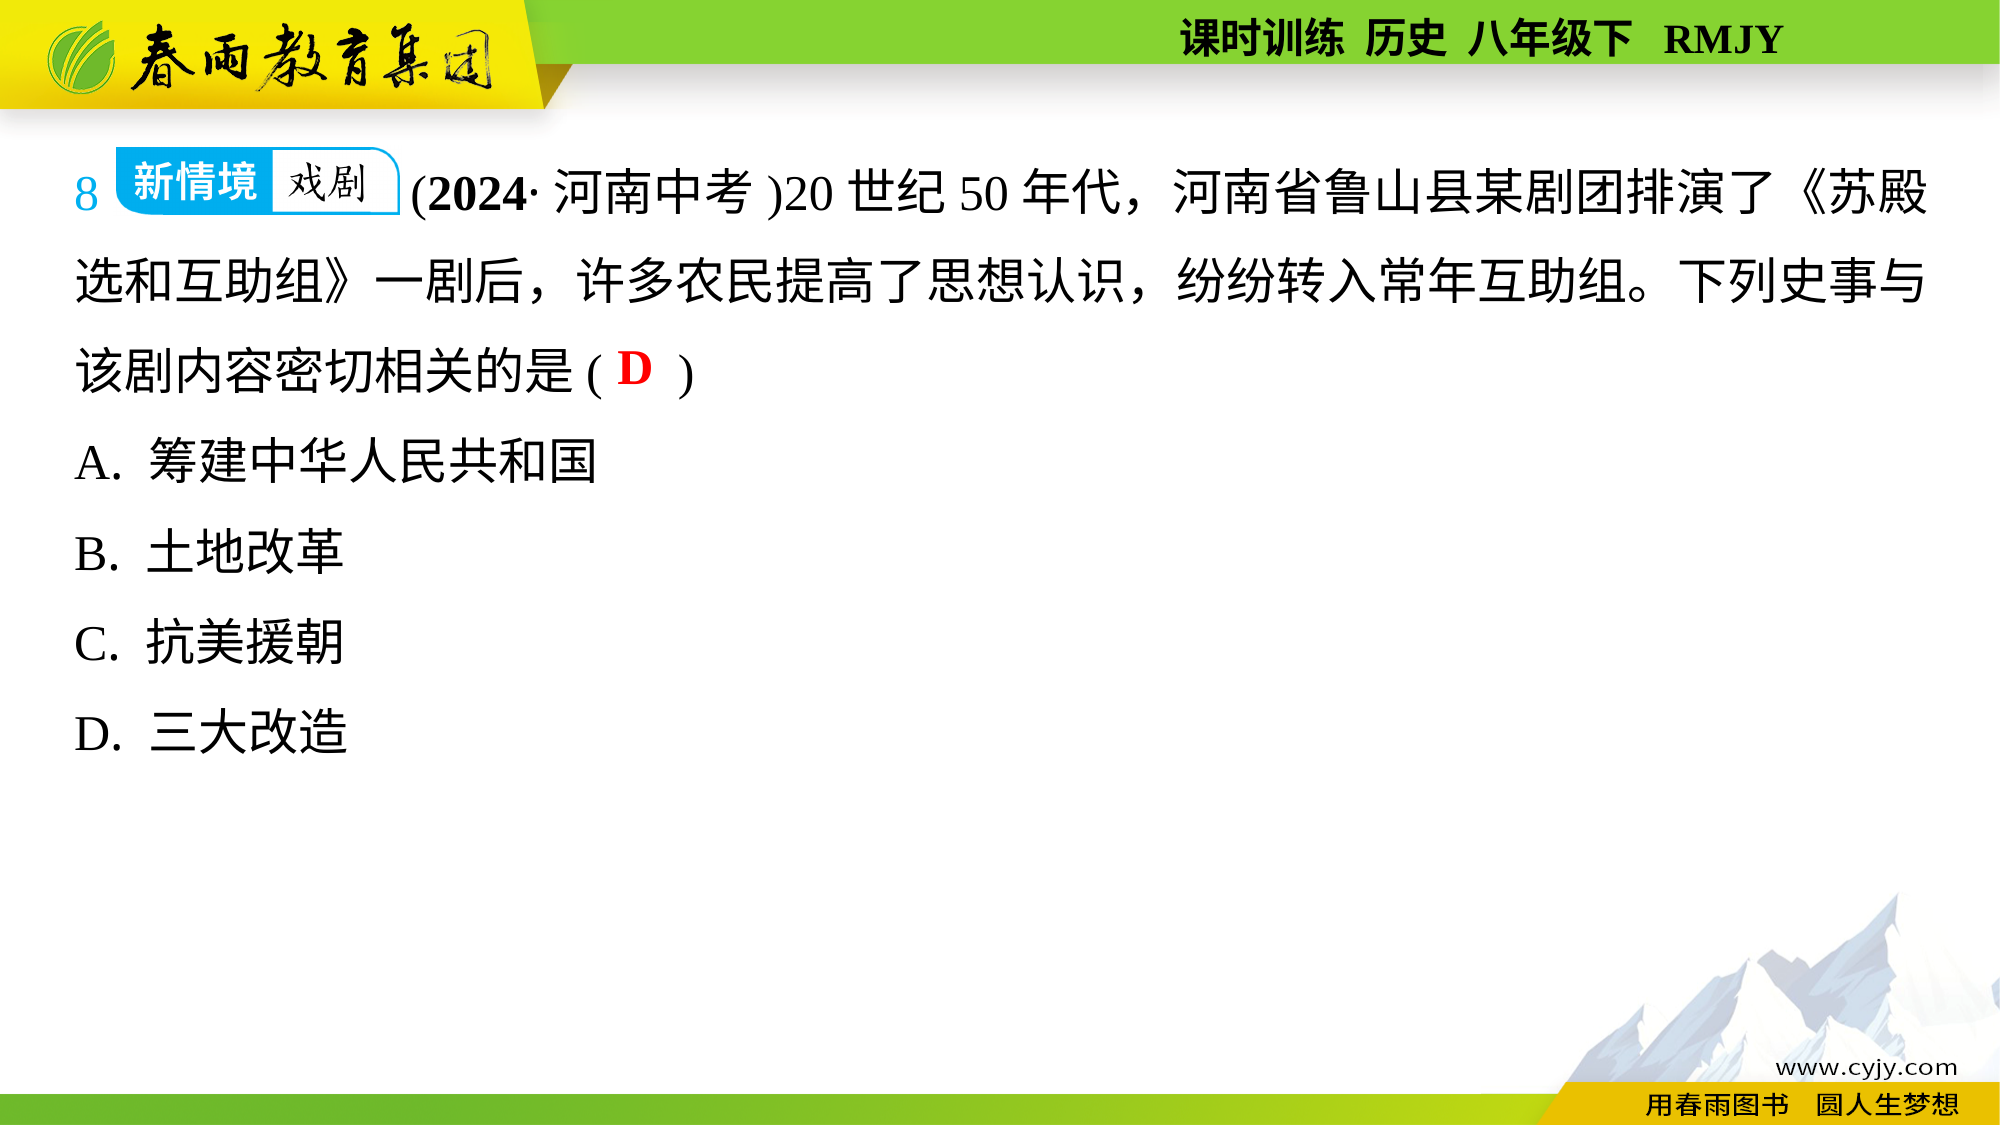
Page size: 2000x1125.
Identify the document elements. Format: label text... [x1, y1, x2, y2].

text_box D [602, 327, 669, 402]
picture [0, 0, 2000, 1125]
list 8 (2024·河南中考)20世纪50年代，河南省鲁山县某剧团排演了《苏殿选和互助组》一剧后，许多农民提高了思想认识，纷纷转入常年互助组。下列史事与该剧内容密切相关的是( ) A. 筹建中华人民共和国 B. 土地改革 C. 抗美援朝 D. 三大改造 [59, 122, 1944, 774]
